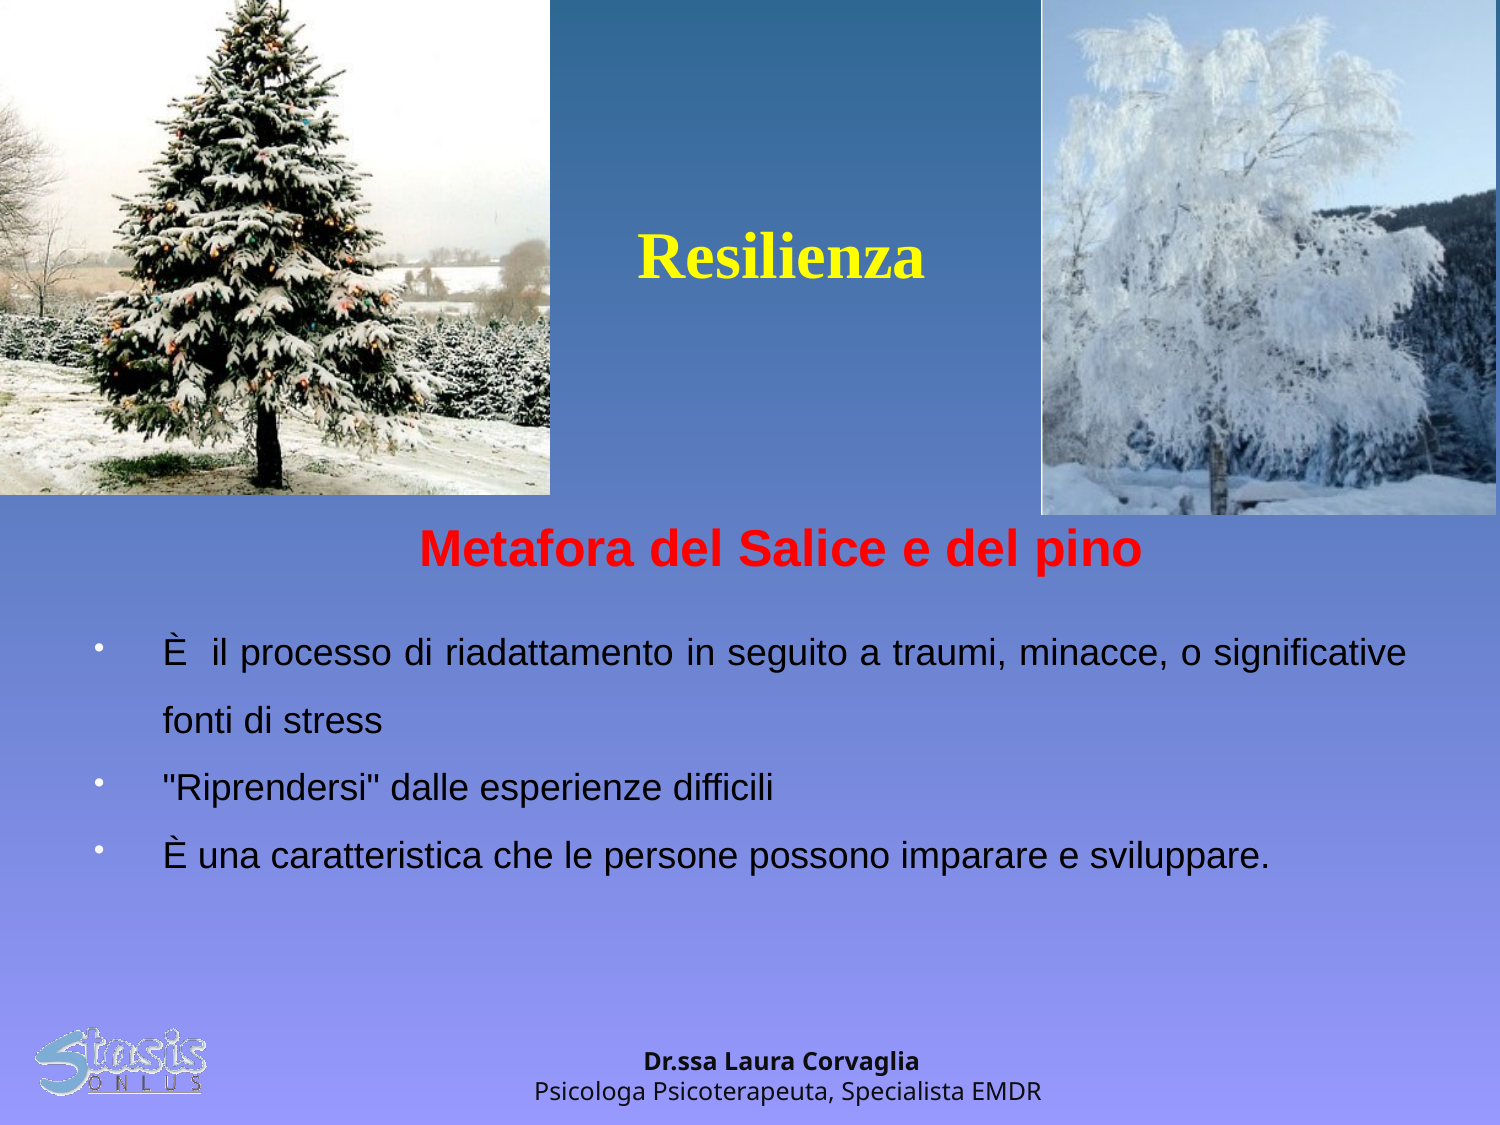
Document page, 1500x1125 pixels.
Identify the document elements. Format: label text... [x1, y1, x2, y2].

title Metafora del Salice e del pino [106, 444, 1457, 585]
subtitle È il processo di riadattamento in seguito a traumi, minacce, o significative fonti di stress "Riprendersi" dalle esperienze difficili È una caratteristica che le persone possono imparare e sviluppare. [64, 597, 1415, 1125]
text_box Resilienza [593, 204, 1041, 299]
picture [24, 981, 227, 1125]
picture [1041, 0, 1496, 515]
text_box Dr.ssa Laura Corvaglia Psicologa Psicoterapeuta, Specialista EMDR [396, 1022, 1167, 1125]
picture [0, 0, 550, 495]
